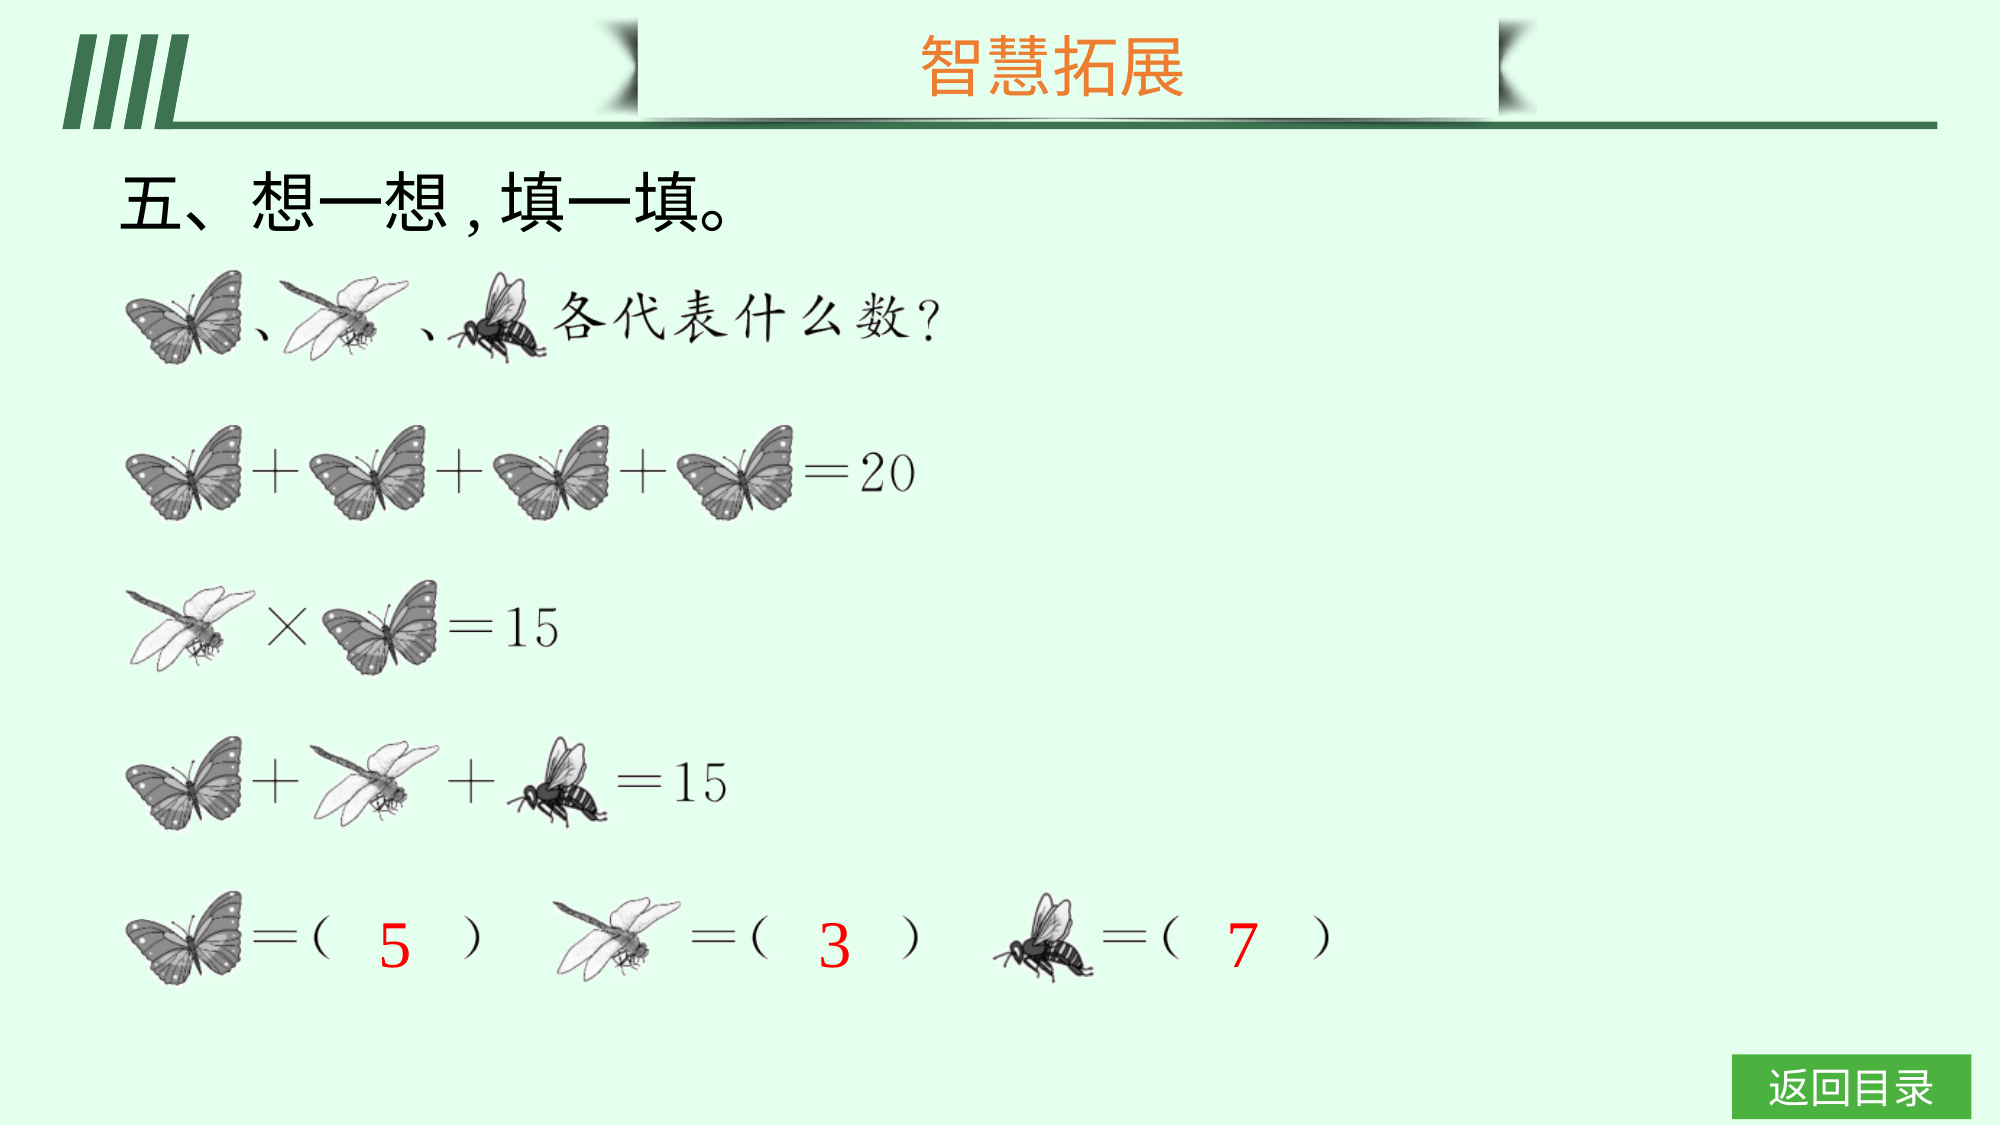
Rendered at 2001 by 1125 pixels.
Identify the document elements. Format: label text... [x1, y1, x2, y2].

text_box 五、想一想,填一填。 [102, 137, 797, 249]
picture [79, 249, 1436, 1000]
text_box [594, 16, 1537, 127]
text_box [62, 34, 1938, 130]
